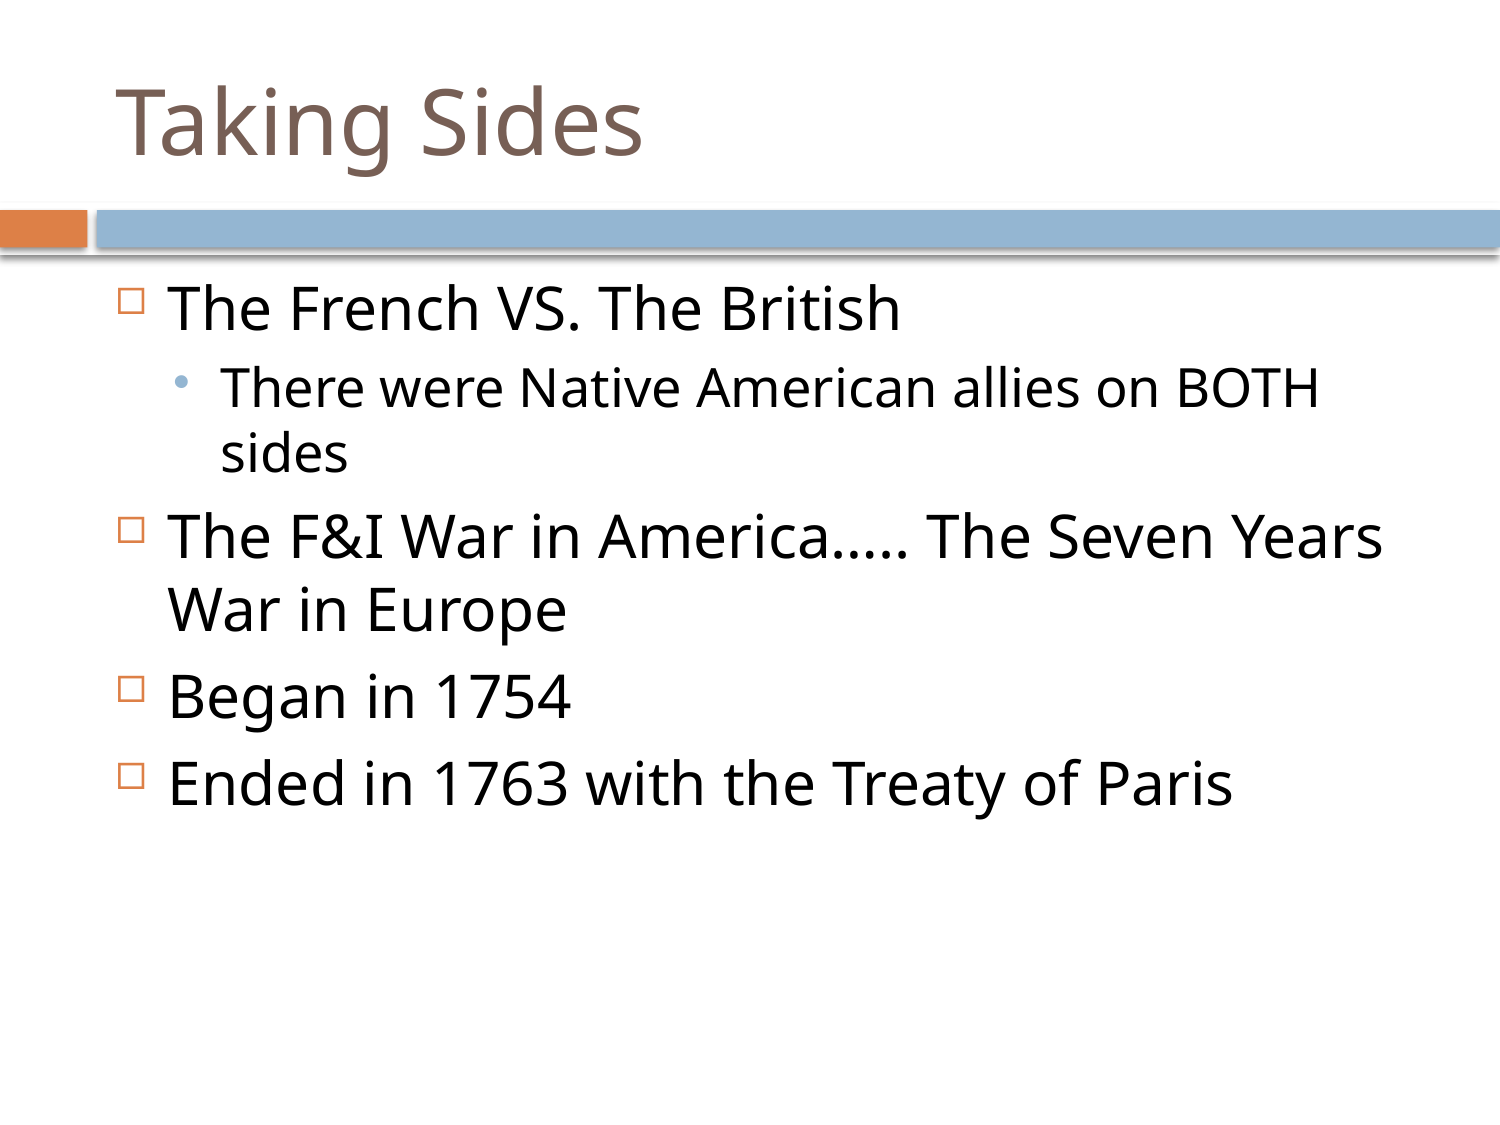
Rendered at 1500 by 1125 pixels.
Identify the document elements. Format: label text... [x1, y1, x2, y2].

list The French VS. The British There were Native American allies on BOTH sides The F&I War in America….. The Seven Years War in Europe Began in 1754 Ended in 1763 with the Treaty of Paris [100, 262, 1438, 1000]
title Taking Sides [100, 37, 1438, 200]
